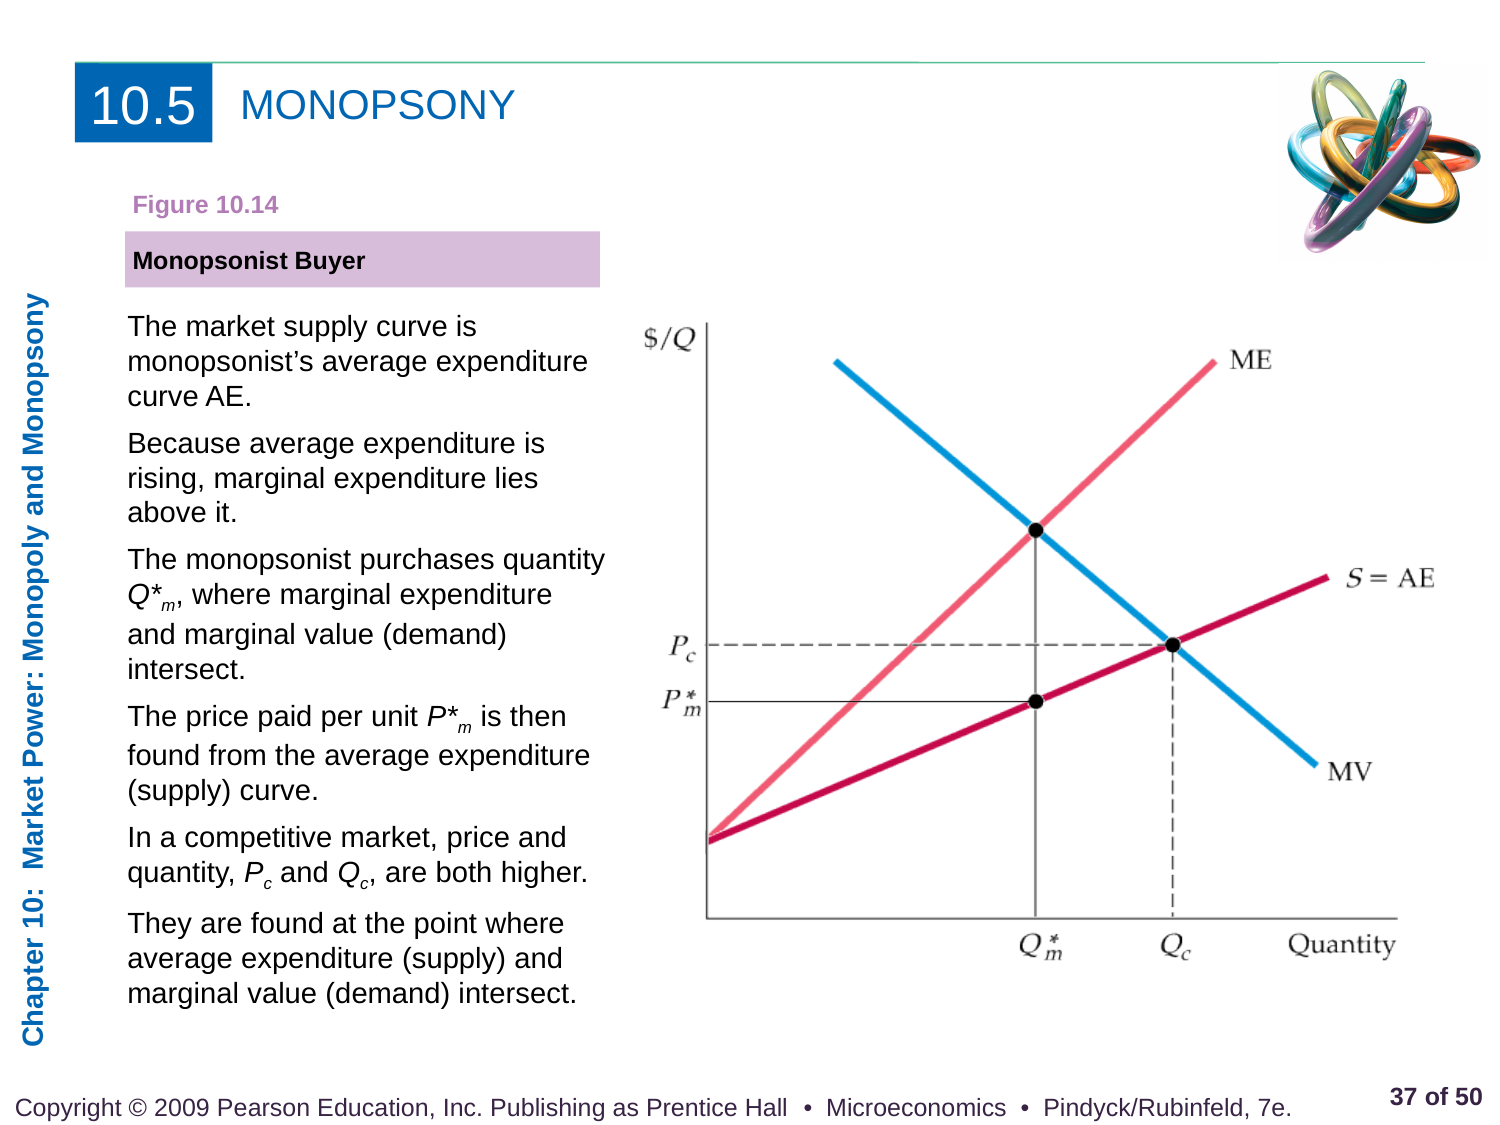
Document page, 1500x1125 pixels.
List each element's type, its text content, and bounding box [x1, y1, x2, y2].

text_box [74, 62, 1279, 143]
text_box Figure 10.14 [125, 178, 325, 229]
text_box Monopsonist Buyer [125, 231, 600, 288]
picture [623, 299, 1451, 990]
picture [1278, 63, 1488, 263]
text_box The market supply curve is monopsonist’s average expenditure curve AE. Because average expenditure is rising, marginal expenditure lies above it. The monopsonist purchases quantity Q*m, where marginal expenditure and marginal value (demand) intersect. The price paid per unit P*m is then found from the average expenditure (supply) curve. In a competitive market, price and quantity, Pc and Qc, are both higher. They are found at the point where average expenditure (supply) and marginal value (demand) intersect. [112, 299, 625, 1022]
